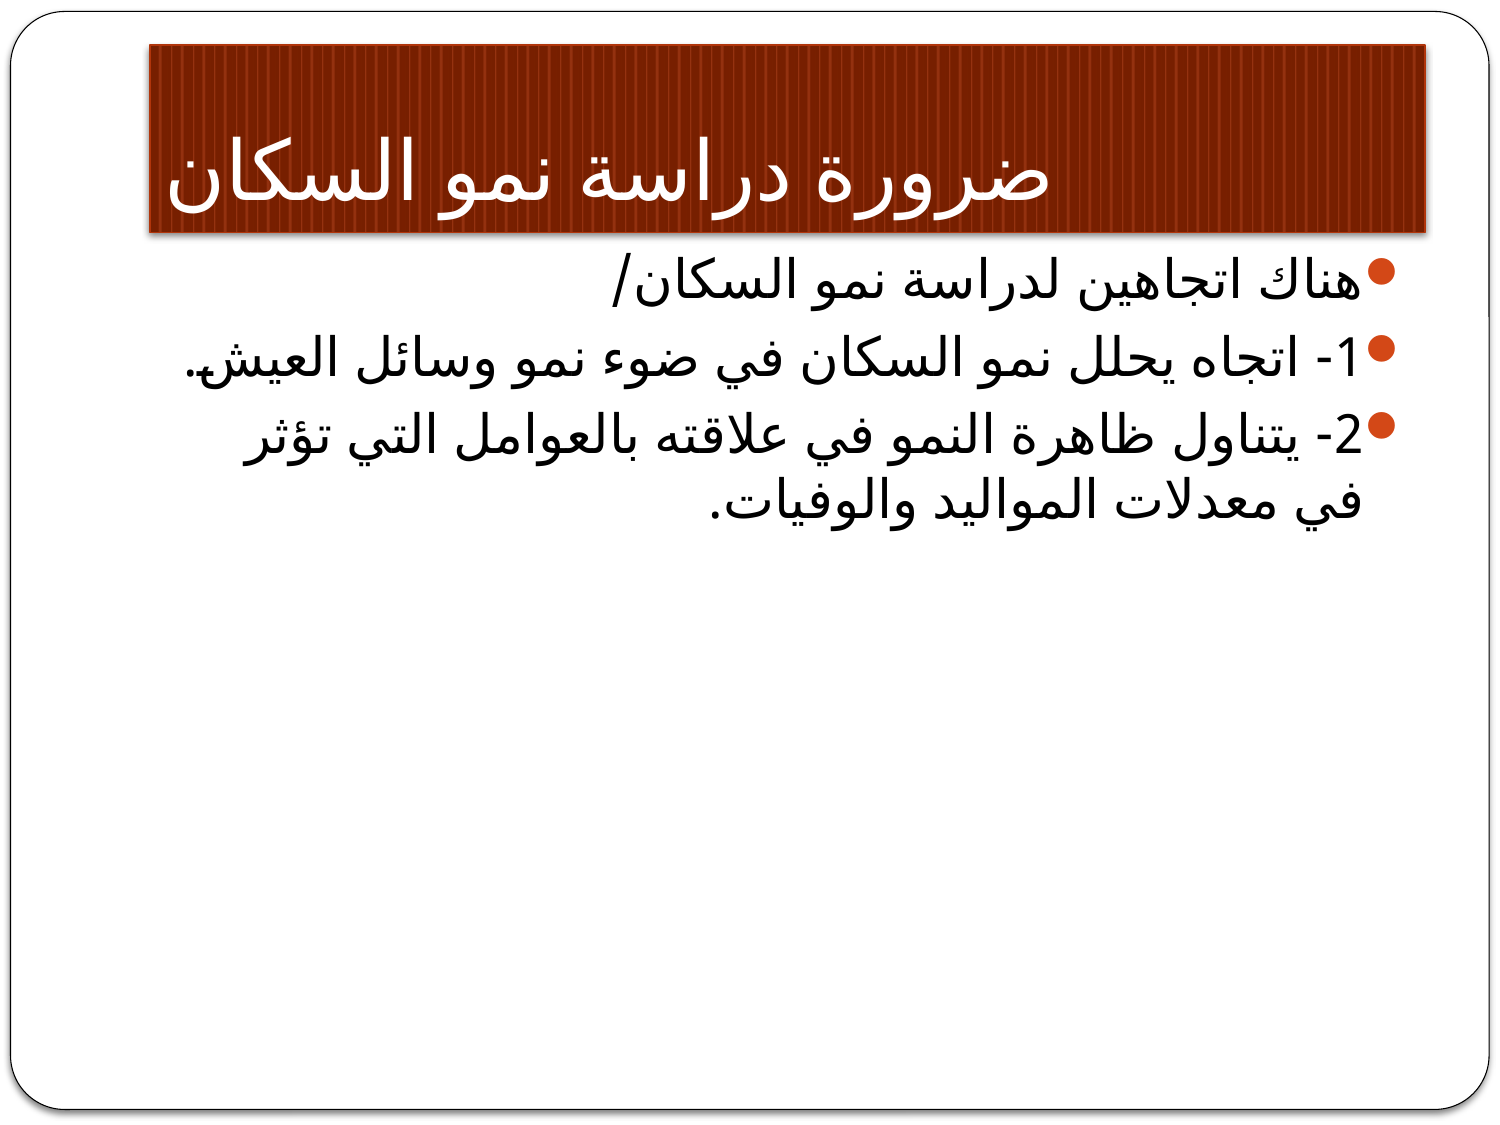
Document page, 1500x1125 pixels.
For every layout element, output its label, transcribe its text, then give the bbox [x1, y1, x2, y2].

list هناك اتجاهين لدراسة نمو السكان/ 1- اتجاه يحلل نمو السكان في ضوء نمو وسائل العيش. 2- يتناول ظاهرة النمو في علاقته بالعوامل التي تؤثر في معدلات المواليد والوفيات. [150, 237, 1425, 988]
title ضرورة دراسة نمو السكان [149, 44, 1426, 233]
